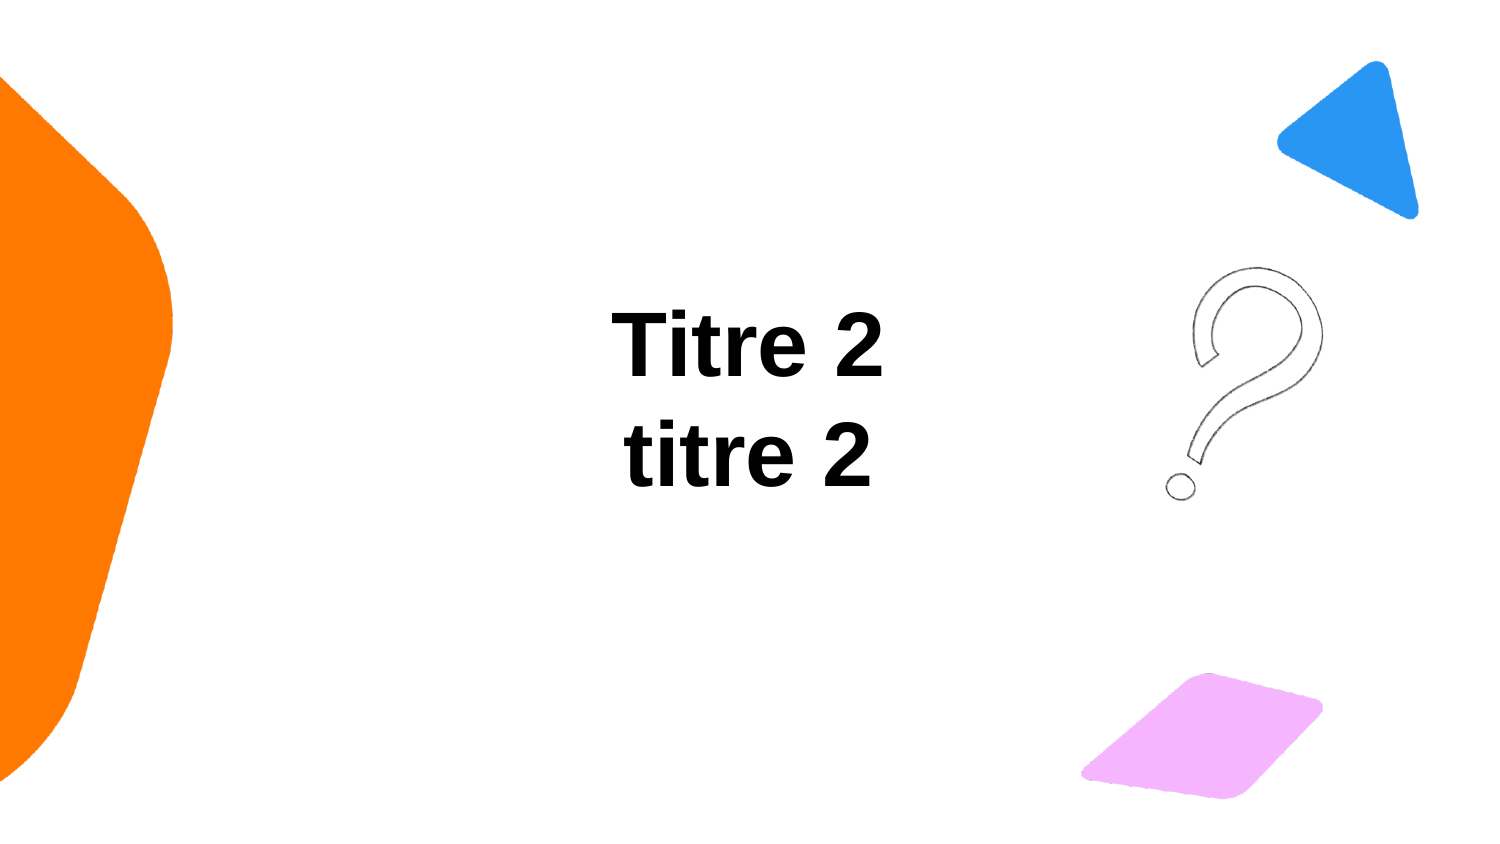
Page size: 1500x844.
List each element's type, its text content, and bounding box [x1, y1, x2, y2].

title Titre 2 titre 2 [341, 269, 1107, 541]
picture [0, 0, 1500, 844]
